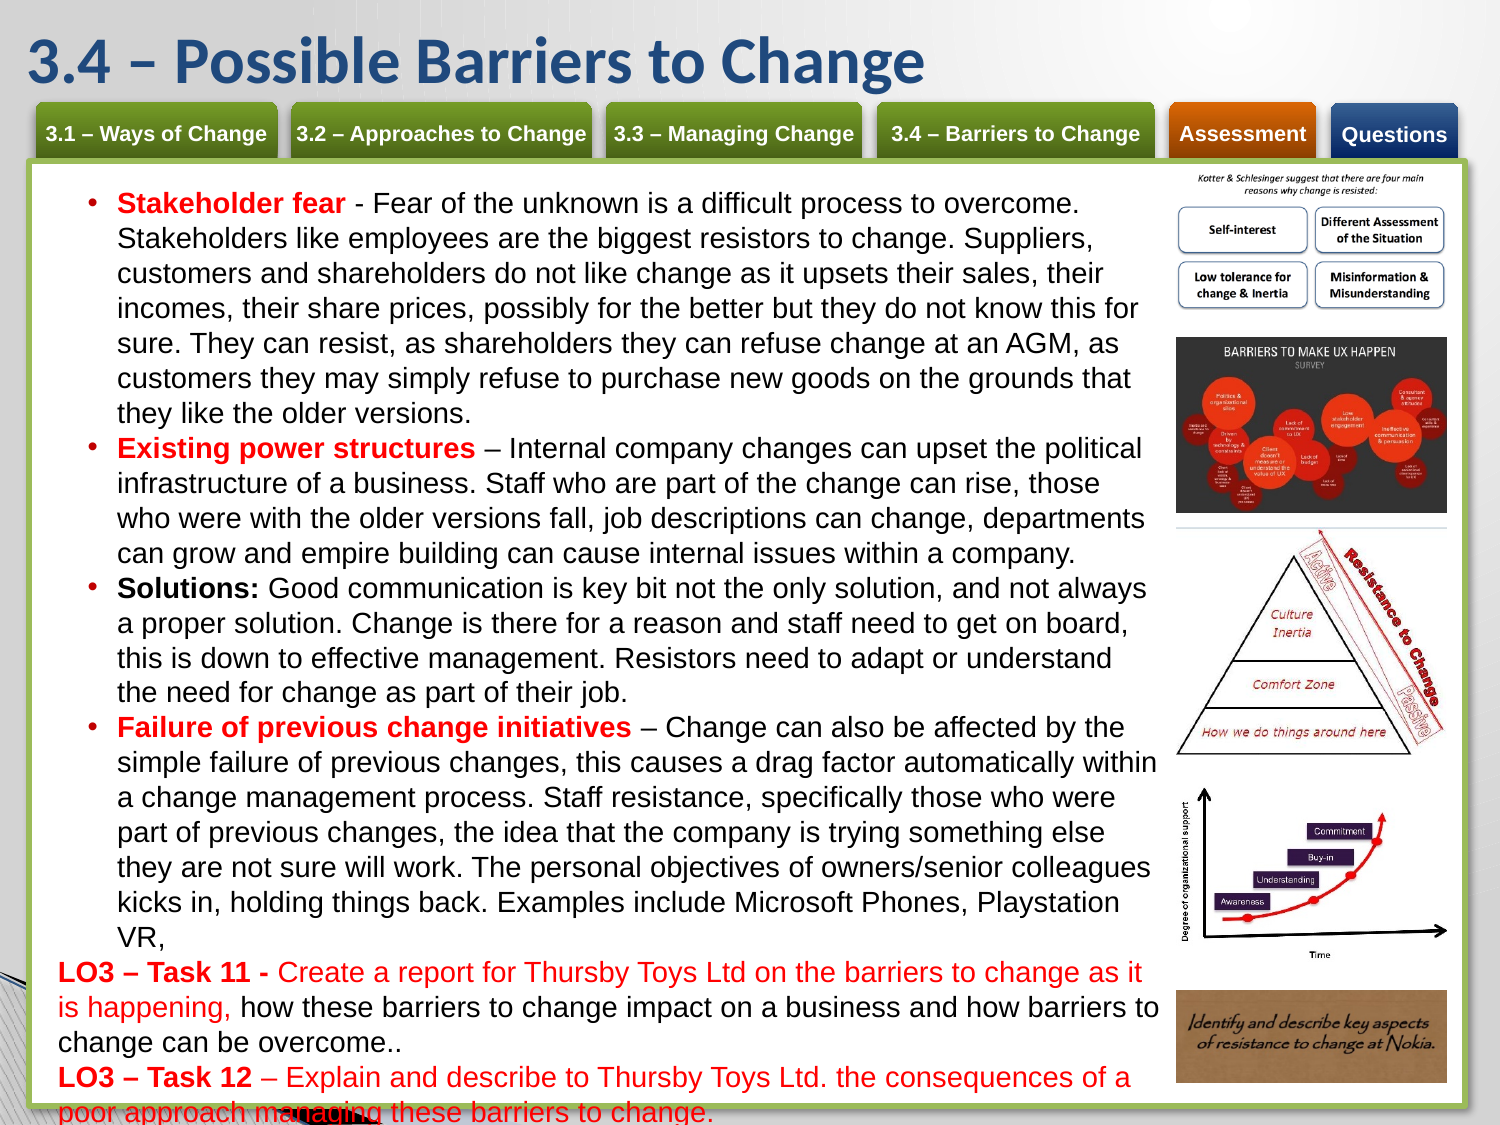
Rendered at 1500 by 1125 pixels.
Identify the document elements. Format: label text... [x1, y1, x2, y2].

picture [1176, 336, 1448, 513]
title 3.4 – Possible Barriers to Change [11, 11, 1465, 102]
text_box Stakeholder fear - Fear of the unknown is a difficult process to overcome. Stakeholders like employees are the biggest resistors to change. Suppliers, customers and shareholders do not like change as it upsets their sales, their incomes, their share prices, possibly for the better but they do not know this for sure. They can resist, as shareholders they can refuse change at an AGM, as customers they may simply refuse to purchase new goods on the grounds that they like the older versions. Existing power structures – Internal company changes can upset the political infrastructure of a business. Staff who are part of the change can rise, those who were with the older versions fall, job descriptions can change, departments can grow and empire building can cause internal issues within a company. Solutions: Good communication is key bit not the only solution, and not always a proper solution. Change is there for a reason and staff need to get on board, this is down to effective management. Resistors need to adapt or understand the need for change as part of their job. Failure of previous change initiatives – Change can also be affected by the simple failure of previous changes, this causes a drag factor automatically within a change management process. Staff resistance, specifically those who were part of previous changes, the idea that the company is trying something else they are not sure will work. The personal objectives of owners/senior colleagues kicks in, holding things back. Examples include Microsoft Phones, Playstation VR, LO3 – Task 11 - Create a report for Thursby Toys Ltd on the barriers to change as it is happening, how these barriers to change impact on a business and how barriers to change can be overcome.. LO3 – Task 12 – Explain and describe to Thursby Toys Ltd. the consequences of a poor approach managing these barriers to change. [43, 176, 1177, 1125]
picture [1176, 786, 1448, 962]
picture [1176, 527, 1448, 755]
picture [1176, 172, 1448, 310]
picture [1176, 990, 1448, 1083]
